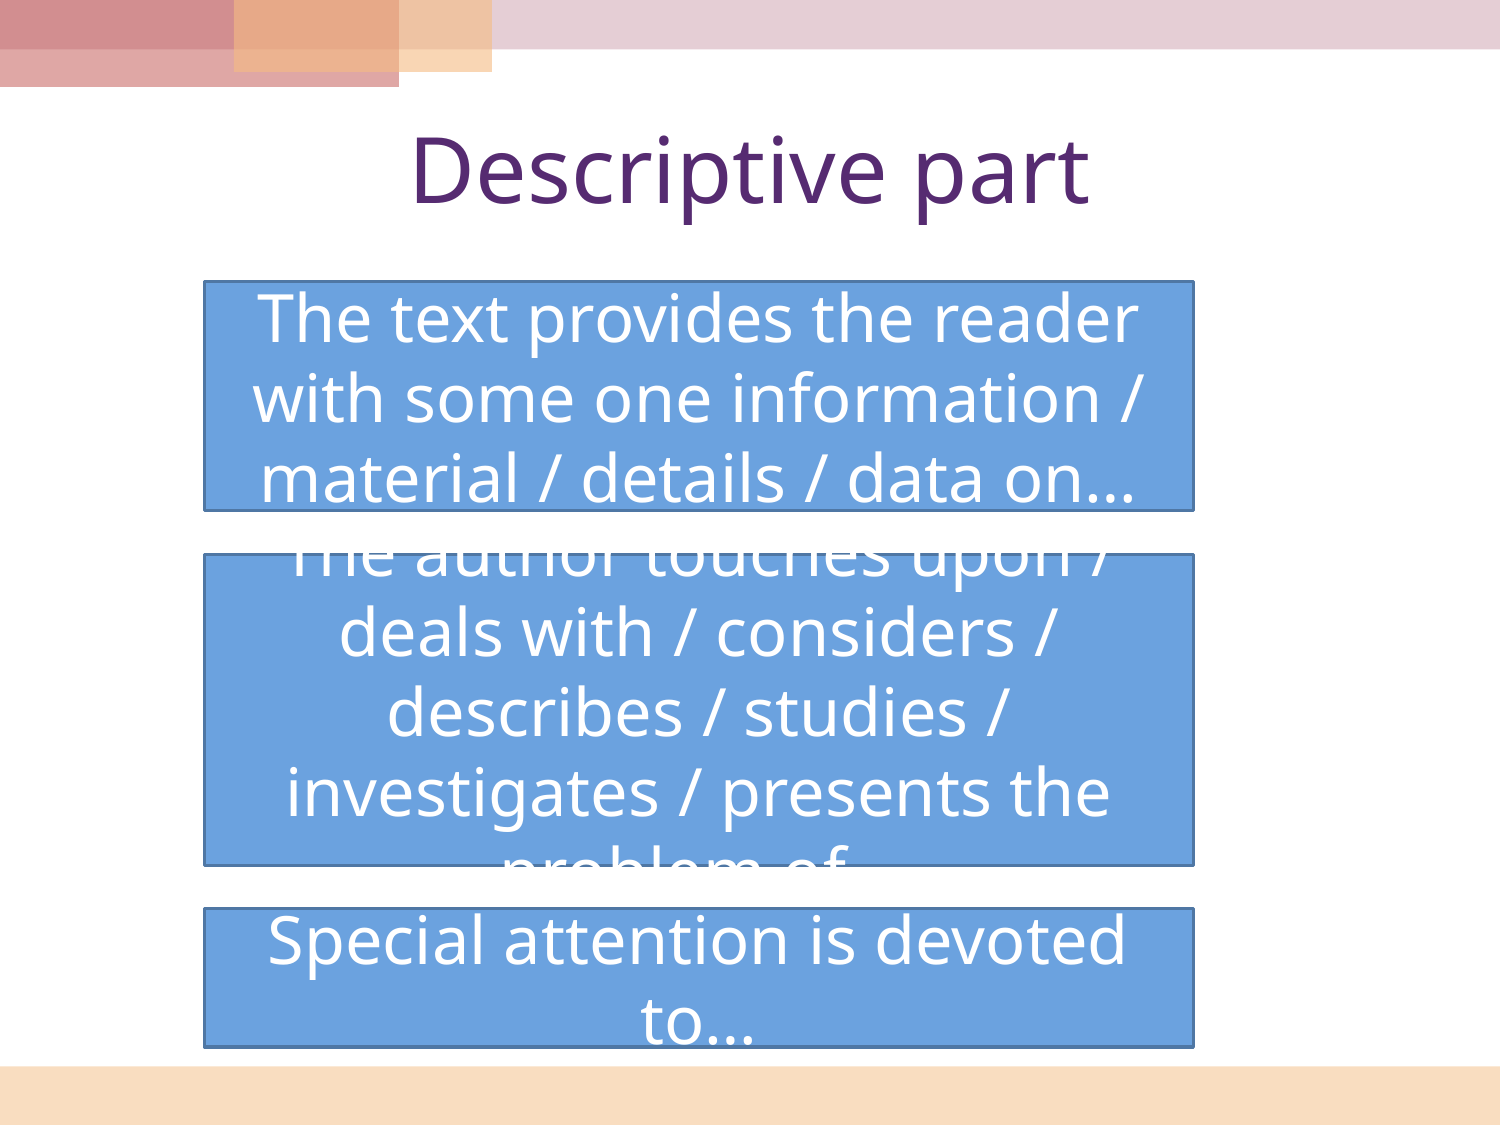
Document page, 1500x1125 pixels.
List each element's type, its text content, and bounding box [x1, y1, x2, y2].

text_box The text provides the reader with some one information / material / details / data on… [203, 280, 1195, 512]
text_box The author touches upon / deals with / considers / describes / studies / investigates / presents the problem of… [203, 553, 1195, 867]
title Descriptive part [75, 88, 1425, 246]
text_box Special attention is devoted to… [203, 907, 1195, 1049]
